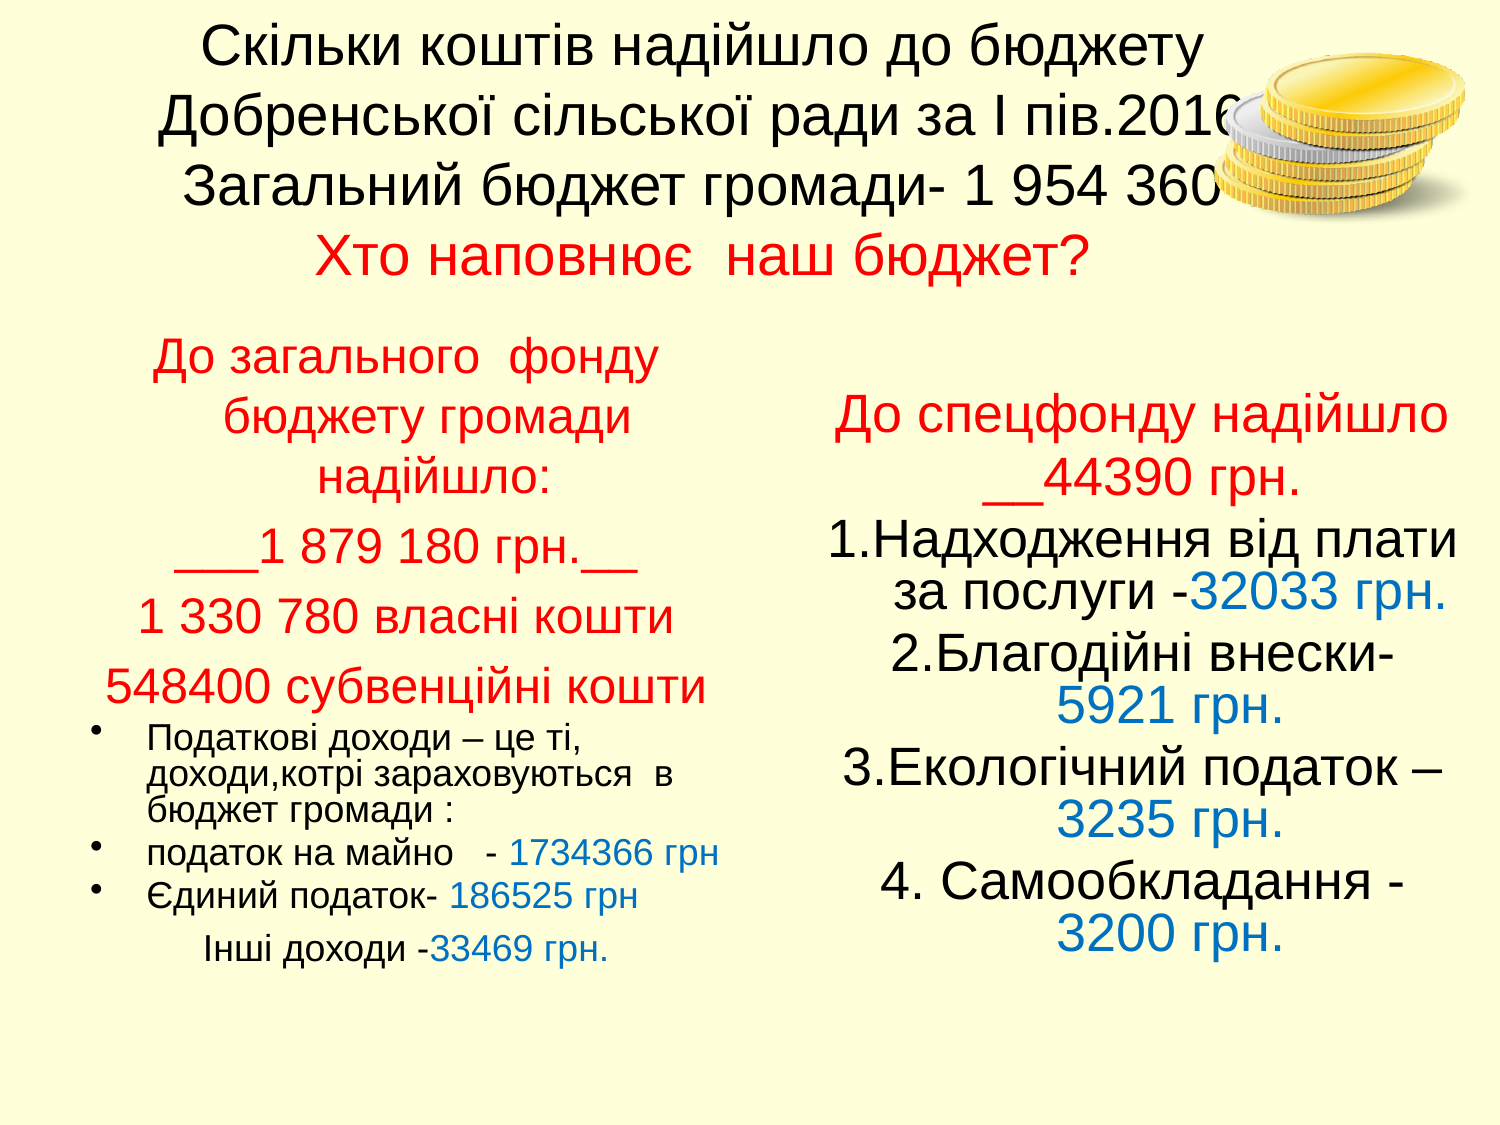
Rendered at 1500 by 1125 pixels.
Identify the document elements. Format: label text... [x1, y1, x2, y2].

list До спецфонду надійшло __44390 грн. 1.Надходження від плати за послуги -32033 грн. 2.Благодійні внески- 5921 грн. 3.Екологічний податок – 3235 грн. 4. Самообкладання -3200 грн. [808, 327, 1477, 1024]
list До загального фонду бюджету громади надійшло: ___1 879 180 грн.__ 1 330 780 власні кошти 548400 субвенційні кошти Податкові доходи – це ті, доходи,котрі зараховуються в бюджет громади : податок на майно - 1734366 грн Єдиний податок- 186525 грн Інші доходи -33469 грн. [74, 316, 738, 1055]
title Скільки коштів надійшло до бюджету Добренської сільської ради за І пів.2016 Загальний бюджет громади- 1 954 360 Хто наповнює наш бюджет? [46, 58, 1360, 376]
picture [1198, 0, 1500, 240]
